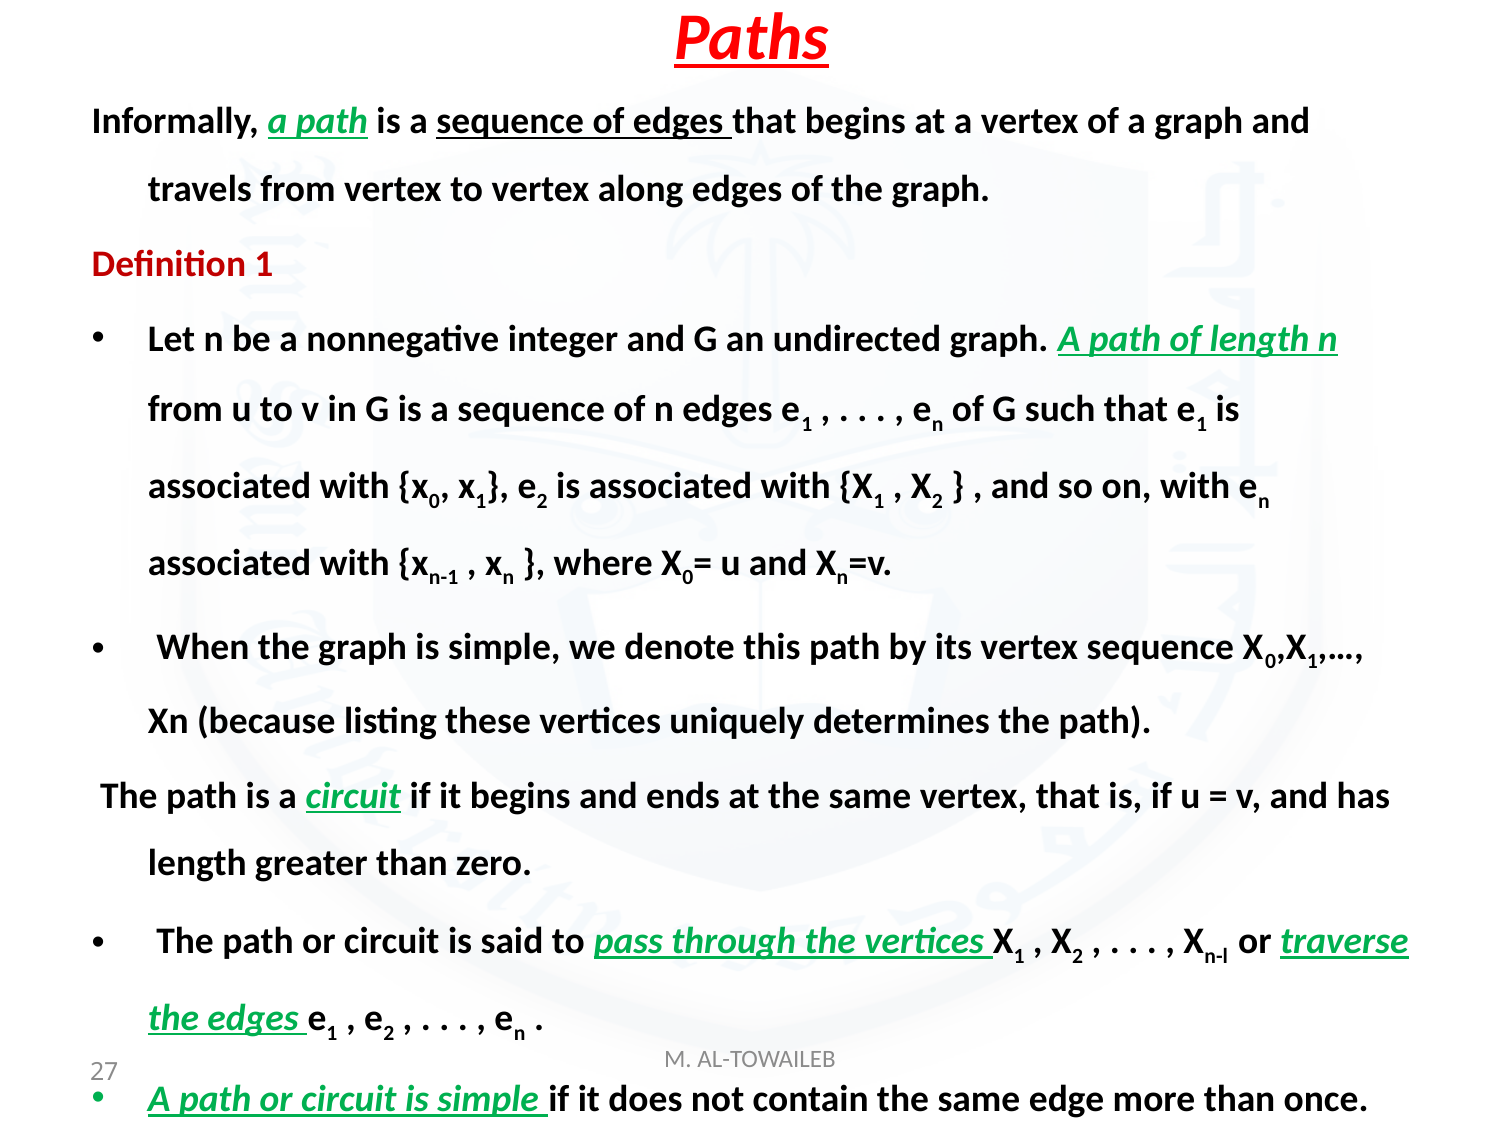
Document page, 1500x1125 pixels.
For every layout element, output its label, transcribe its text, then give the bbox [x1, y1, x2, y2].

title Paths [76, 0, 1427, 66]
slide_number 27 [75, 1042, 425, 1103]
footer M. AL-TOWAILEB [512, 1042, 988, 1103]
list Informally, a path is a sequence of edges that begins at a vertex of a graph and travels from vertex to vertex along edges of the graph. Definition 1 Let n be a nonnegative integer and G an undirected graph. A path of length n from u to v in G is a sequence of n edges e1 , . . . , en of G such that e1 is associated with {x0, x1}, e2 is associated with {X1 , X2 } , and so on, with en associated with {xn-1 , xn }, where X0= u and Xn=v. When the graph is simple, we denote this path by its vertex sequence X0,X1,…, Xn (because listing these vertices uniquely determines the path). The path is a circuit if it begins and ends at the same vertex, that is, if u = v, and has length greater than zero. The path or circuit is said to pass through the vertices X1 , X2 , . . . , Xn-l or traverse the edges e1 , e2 , . . . , en . A path or circuit is simple if it does not contain the same edge more than once. [76, 66, 1427, 1078]
